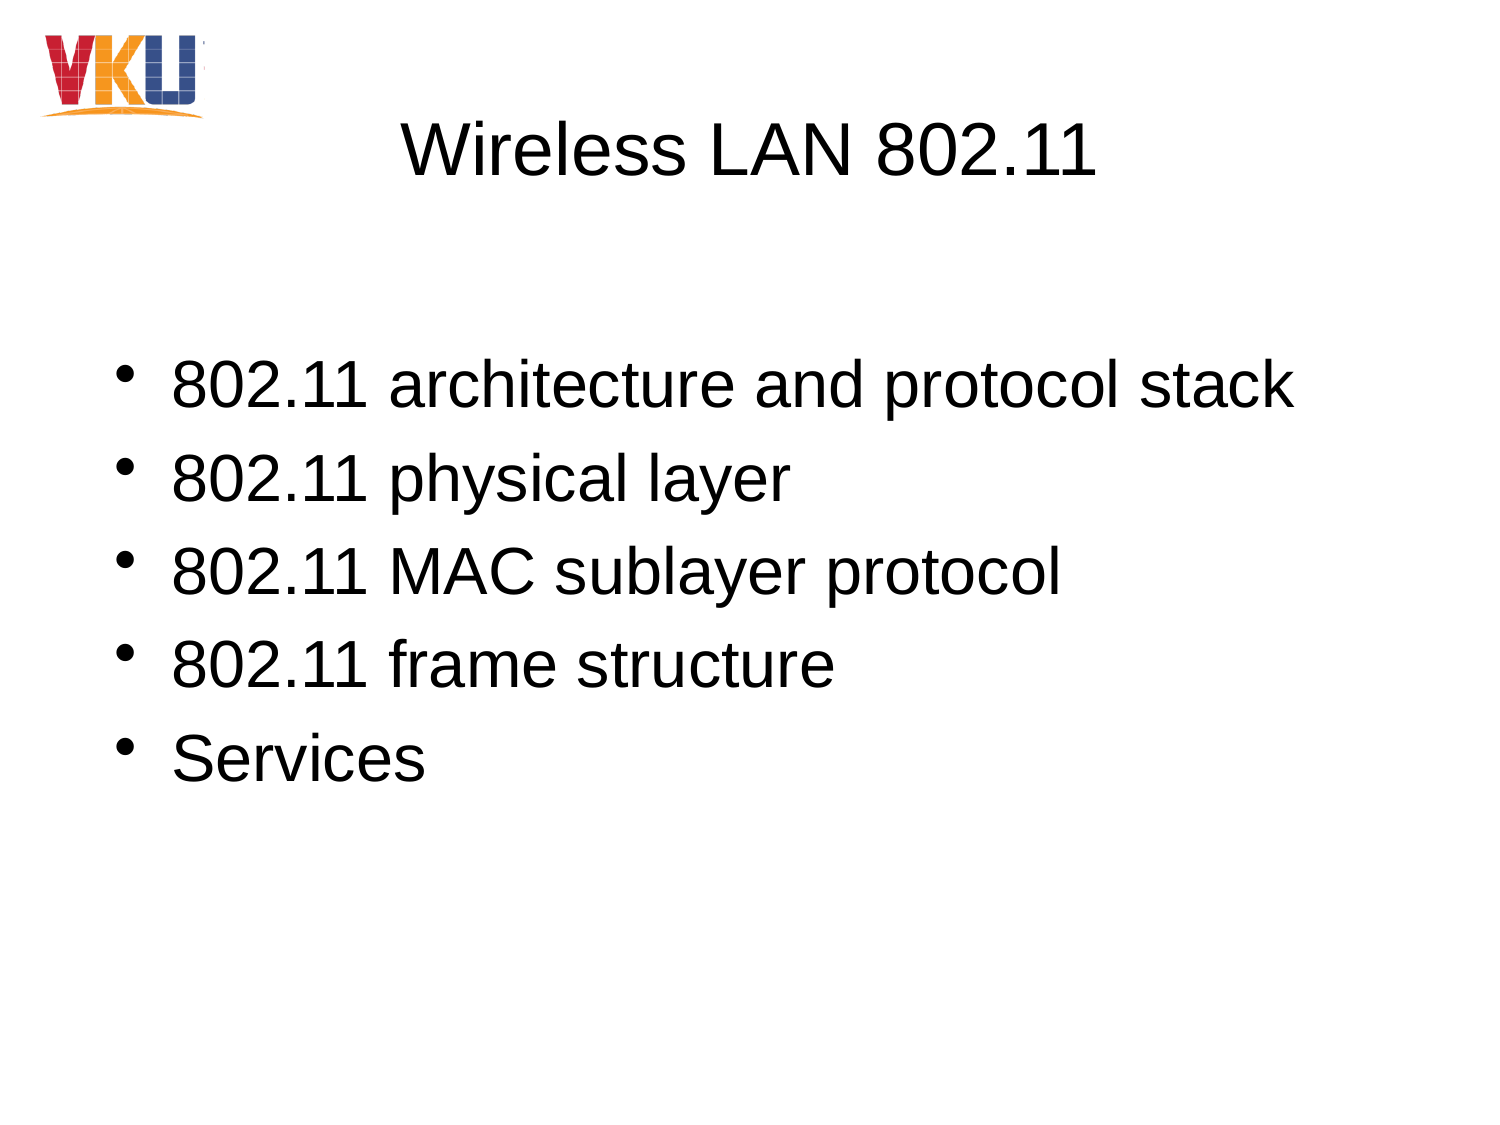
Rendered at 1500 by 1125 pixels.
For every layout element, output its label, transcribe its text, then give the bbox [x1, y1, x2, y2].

title Wireless LAN 802.11 [0, 51, 1500, 239]
picture [30, 21, 211, 51]
list 802.11 architecture and protocol stack 802.11 physical layer 802.11 MAC sublayer protocol 802.11 frame structure Services [99, 333, 1500, 1075]
